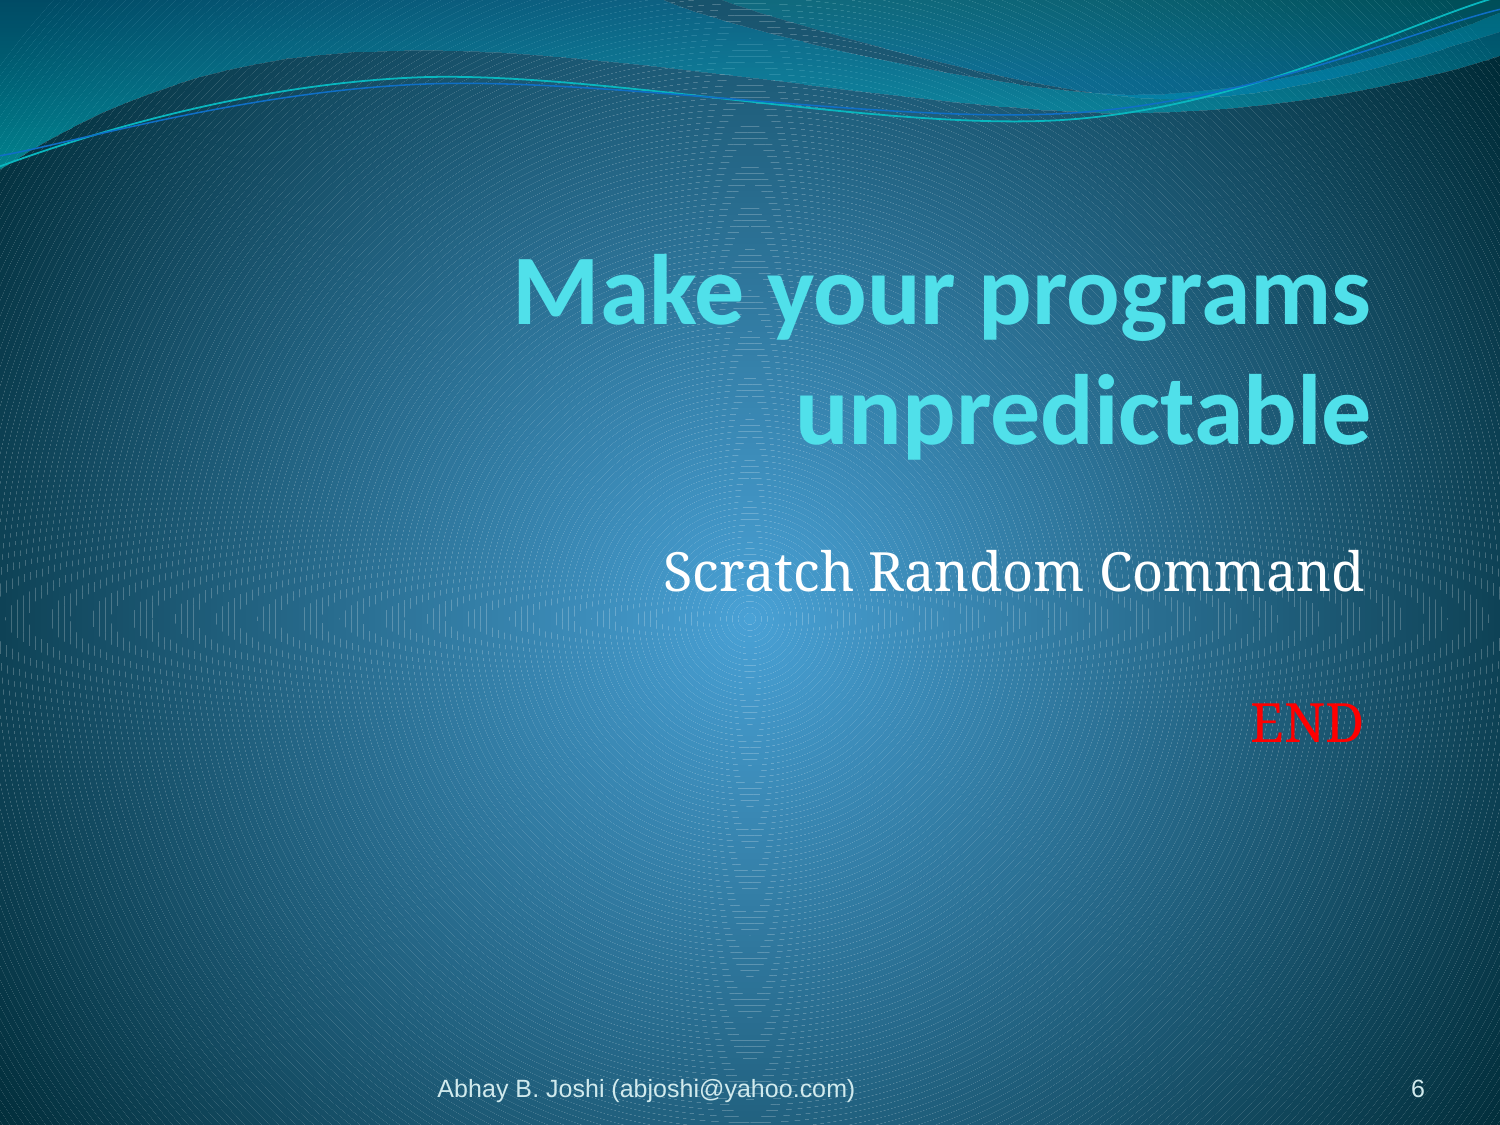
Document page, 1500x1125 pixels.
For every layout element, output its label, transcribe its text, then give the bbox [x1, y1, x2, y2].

title Make your programs unpredictable [87, 224, 1376, 525]
slide_number 6 [1299, 1042, 1425, 1103]
subtitle Scratch Random Command END [87, 529, 1376, 818]
footer Abhay B. Joshi (abjoshi@yahoo.com) [437, 1042, 988, 1103]
